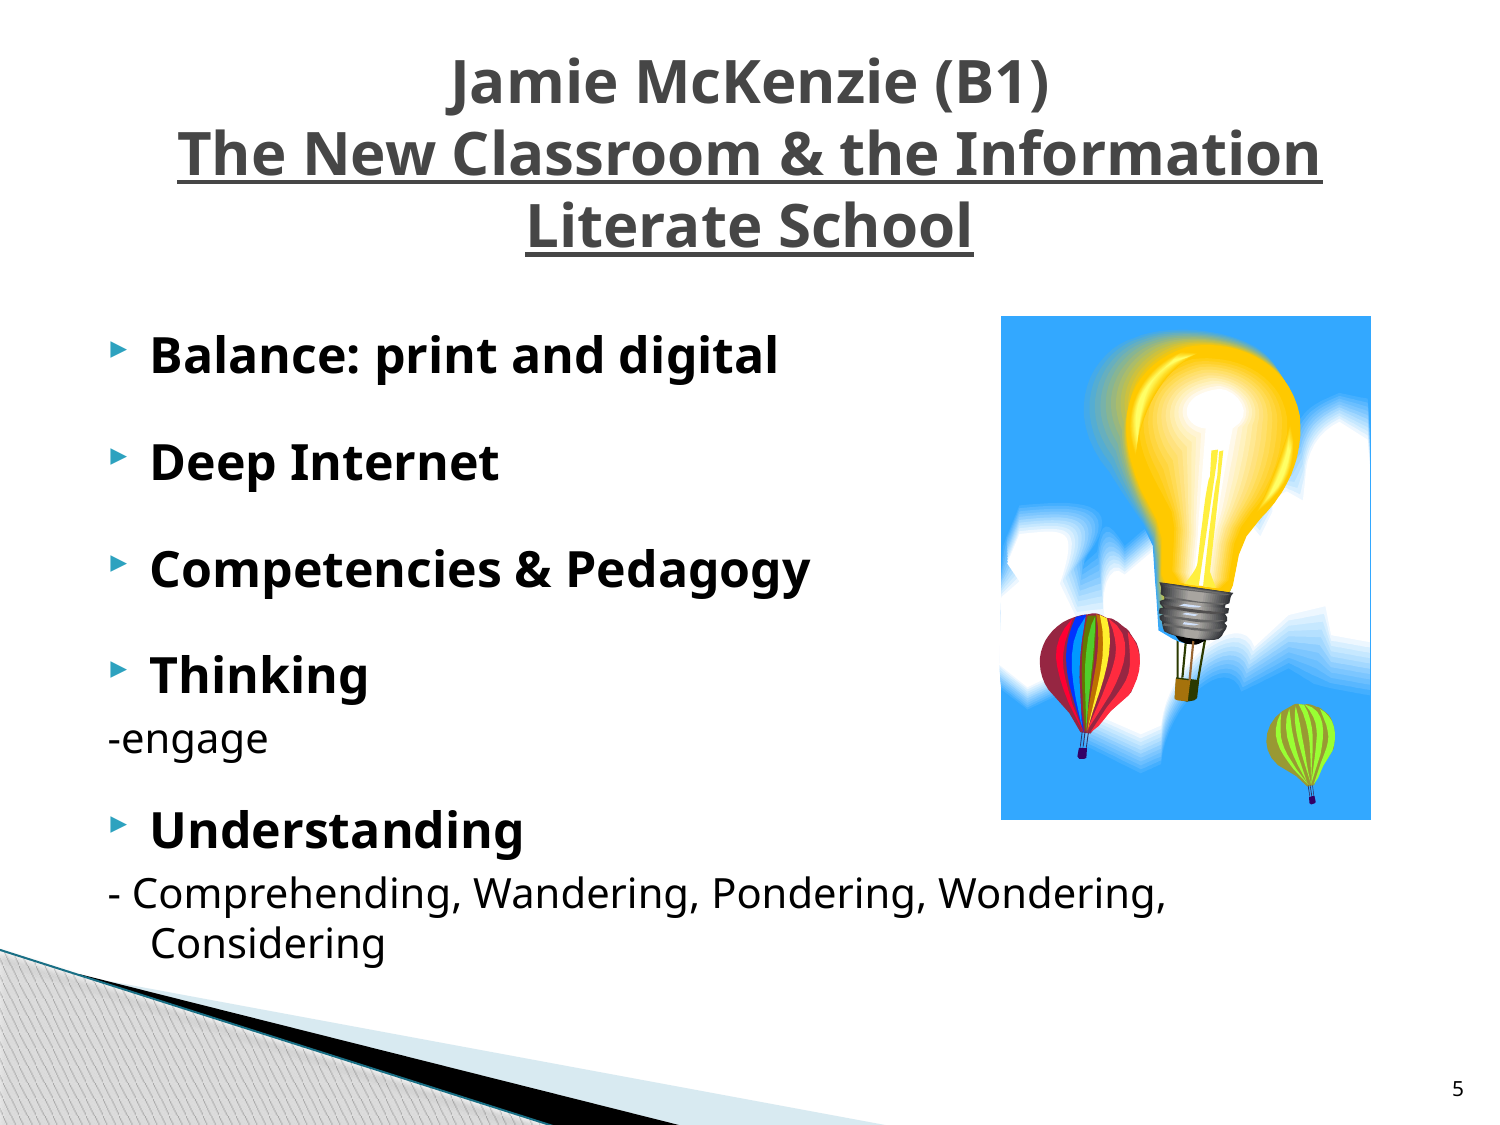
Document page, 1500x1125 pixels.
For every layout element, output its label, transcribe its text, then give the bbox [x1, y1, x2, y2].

slide_number 5 [1418, 1051, 1479, 1112]
title Jamie McKenzie (B1) The New Classroom & the Information Literate School [75, 35, 1425, 340]
picture [998, 316, 1372, 821]
list Balance: print and digital Deep Internet Competencies & Pedagogy Thinking -engage Understanding - Comprehending, Wandering, Pondering, Wondering, Considering [75, 340, 1425, 986]
